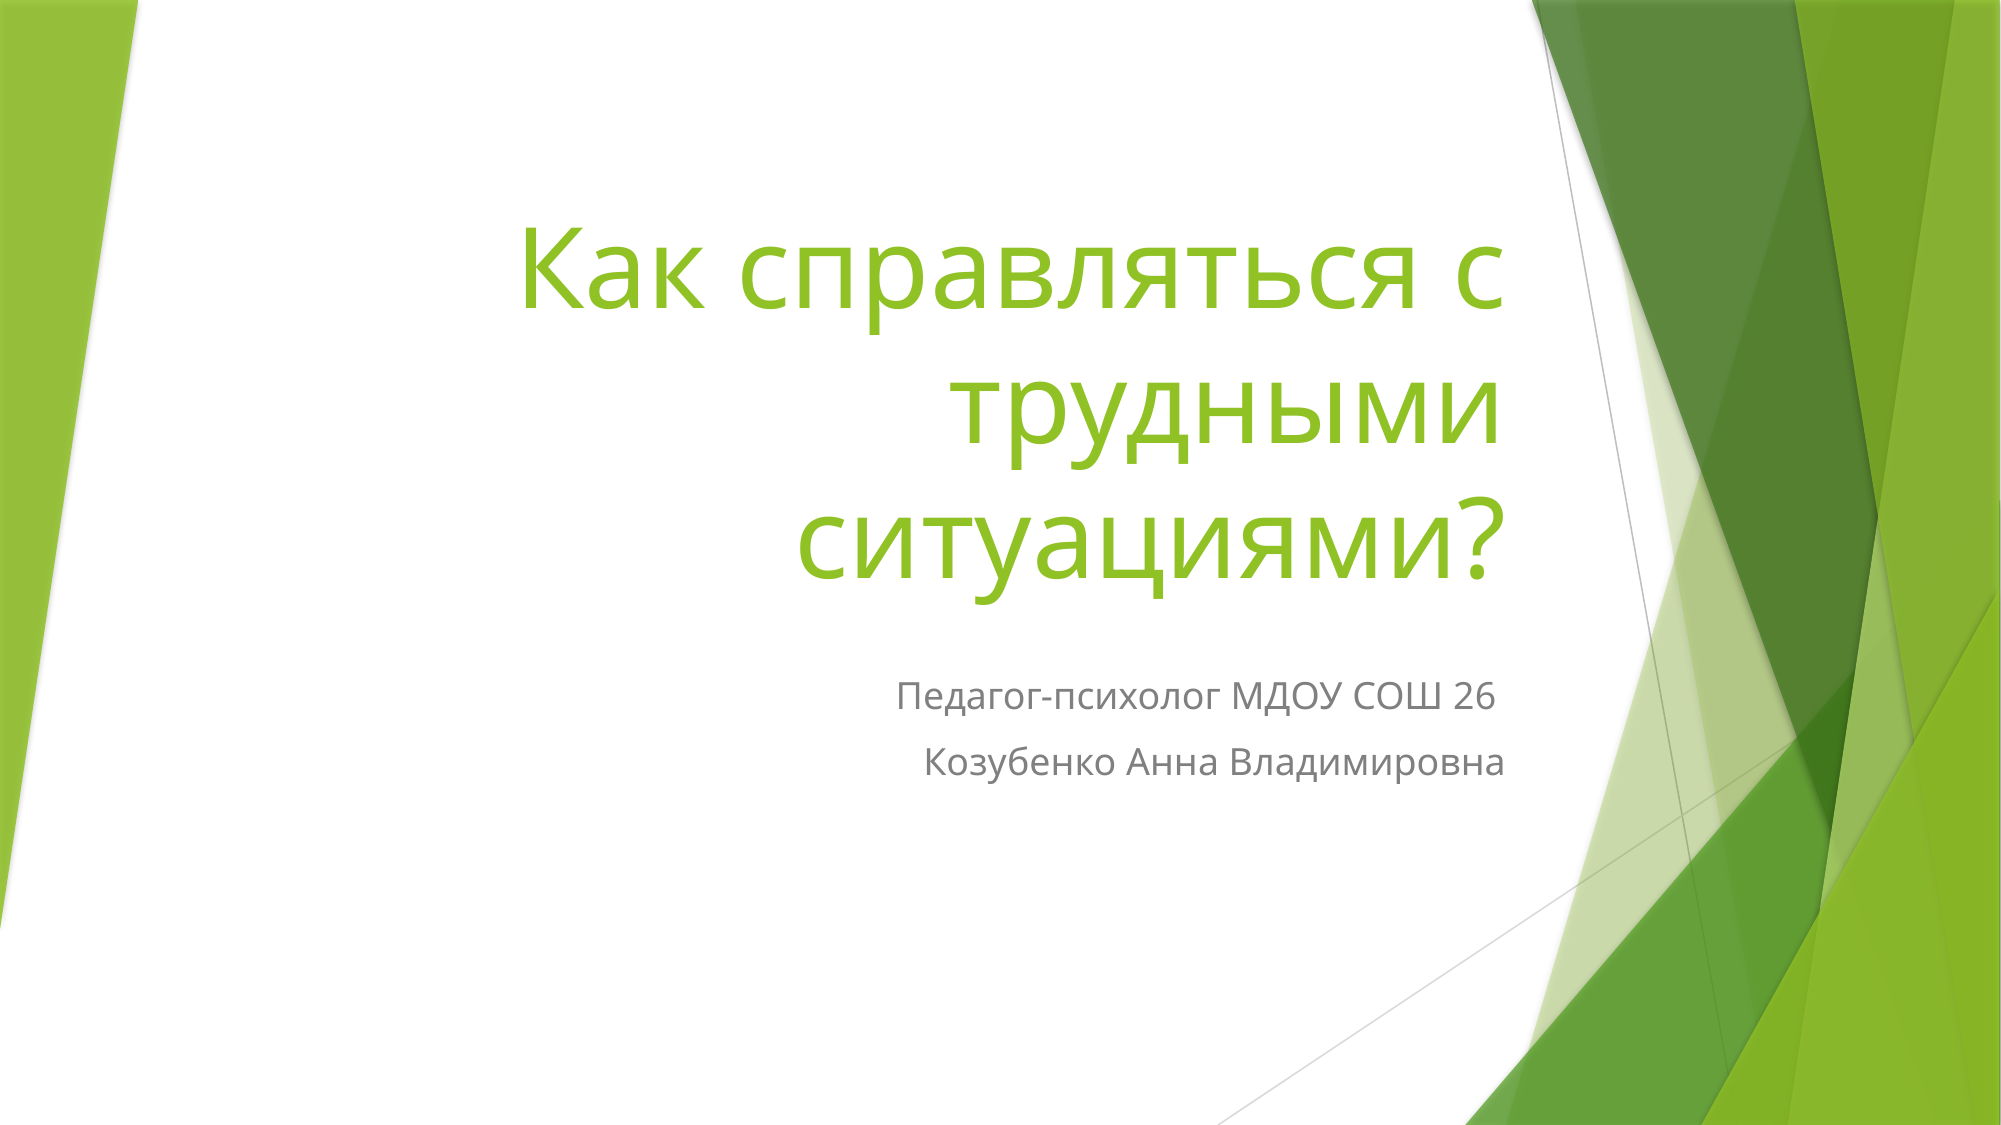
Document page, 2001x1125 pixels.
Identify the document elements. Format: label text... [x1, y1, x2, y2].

title Как справляться с трудными ситуациями? [247, 315, 1522, 609]
subtitle Педагог-психолог МДОУ СОШ 26 Козубенко Анна Владимировна [247, 664, 1522, 845]
